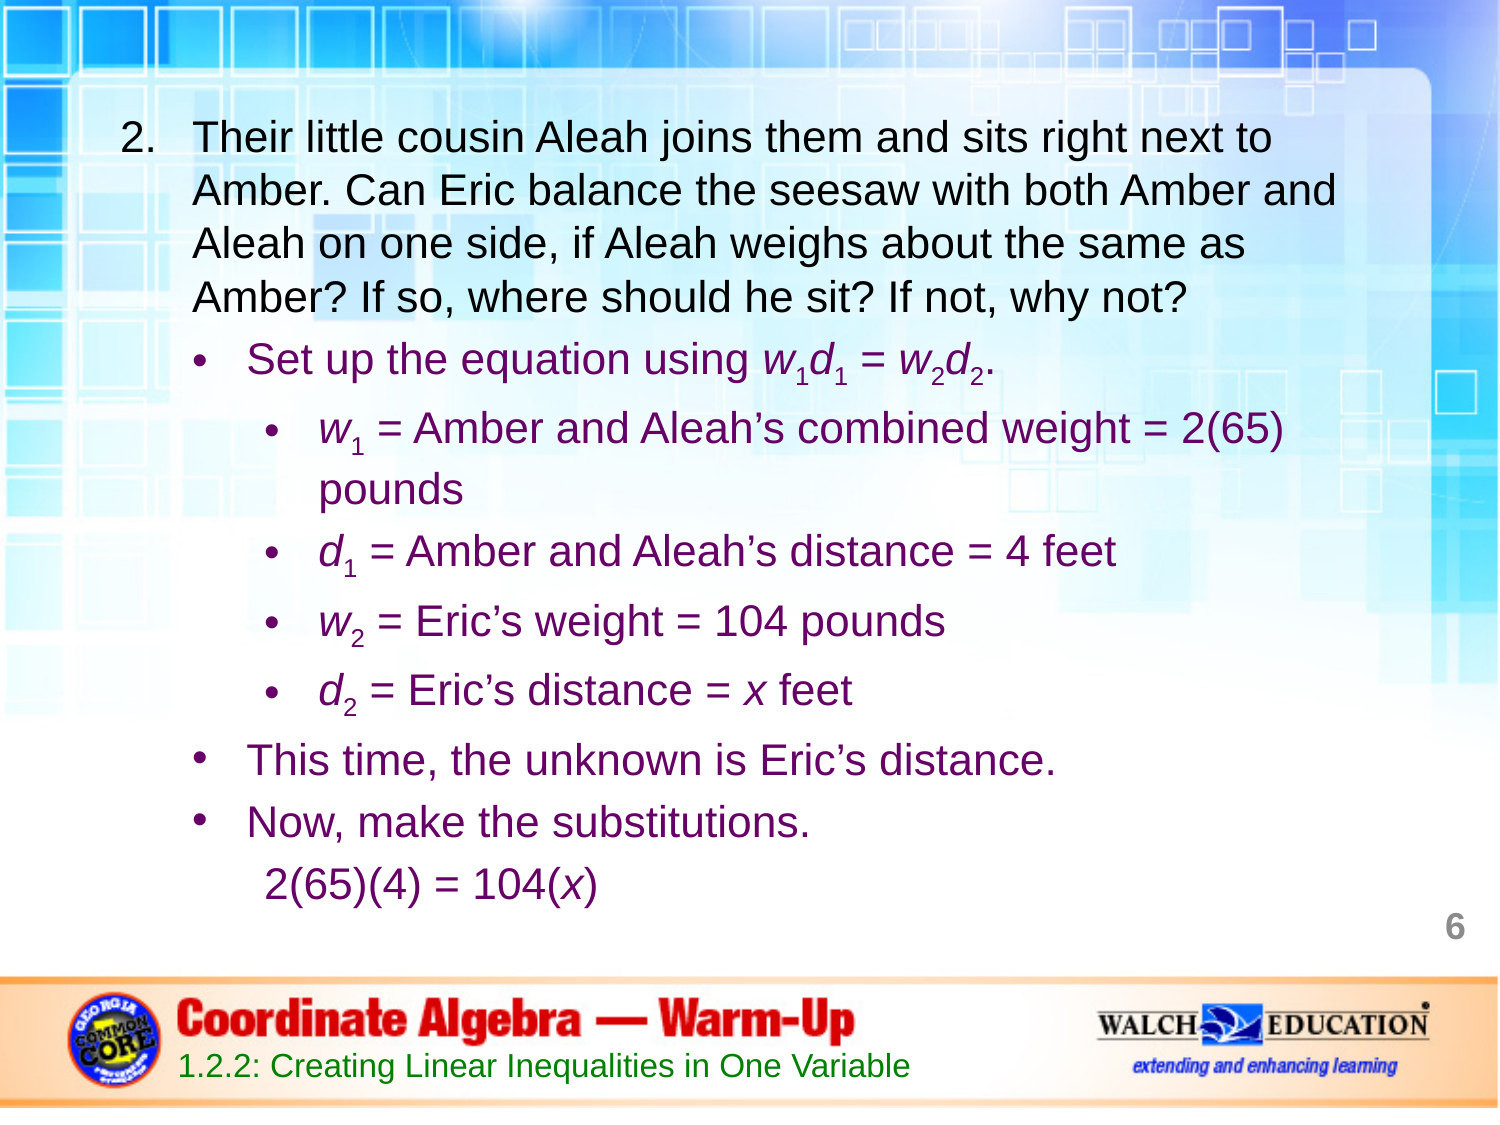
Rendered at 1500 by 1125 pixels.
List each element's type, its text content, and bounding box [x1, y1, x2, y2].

list 1.2.2: Creating Linear Inequalities in One Variable [162, 1036, 1070, 1080]
picture [0, 0, 1500, 1108]
slide_number 6 [1361, 901, 1481, 949]
text_box Their little cousin Aleah joins them and sits right next to Amber. Can Eric balance the seesaw with both Amber and Aleah on one side, if Aleah weighs about the same as Amber? If so, where should he sit? If not, why not? Set up the equation using w1d1 = w2d2. w1 = Amber and Aleah’s combined weight = 2(65) pounds d1 = Amber and Aleah’s distance = 4 feet w2 = Eric’s weight = 104 pounds d2 = Eric’s distance = x feet This time, the unknown is Eric’s distance. Now, make the substitutions. 2(65)(4) = 104(x) [105, 100, 1423, 921]
